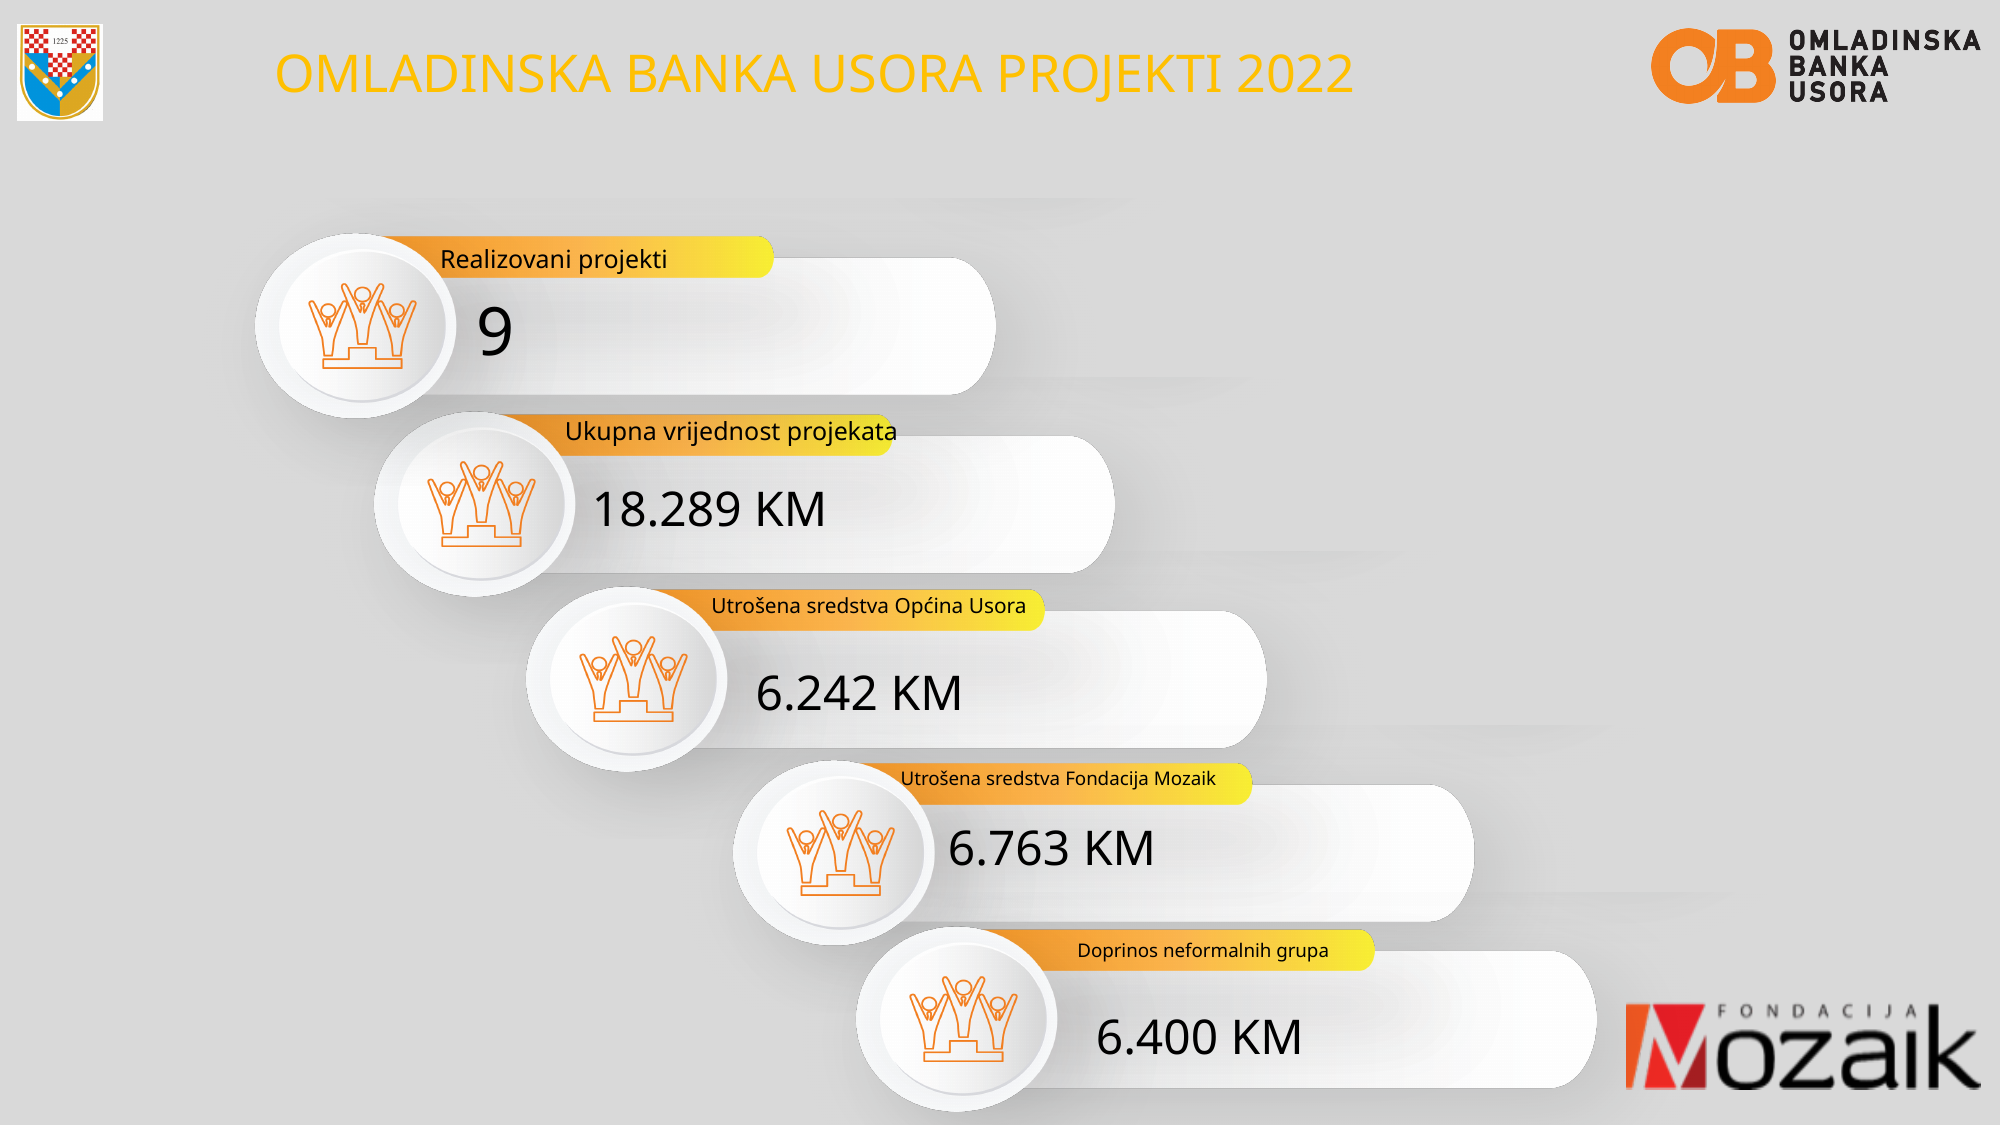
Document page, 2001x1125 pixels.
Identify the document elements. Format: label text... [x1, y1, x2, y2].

picture [151, 198, 1981, 1125]
picture [17, 24, 103, 121]
text_box OMLADINSKA BANKA USORA PROJEKTI 2022 [225, 32, 1419, 110]
picture [1651, 28, 1981, 104]
